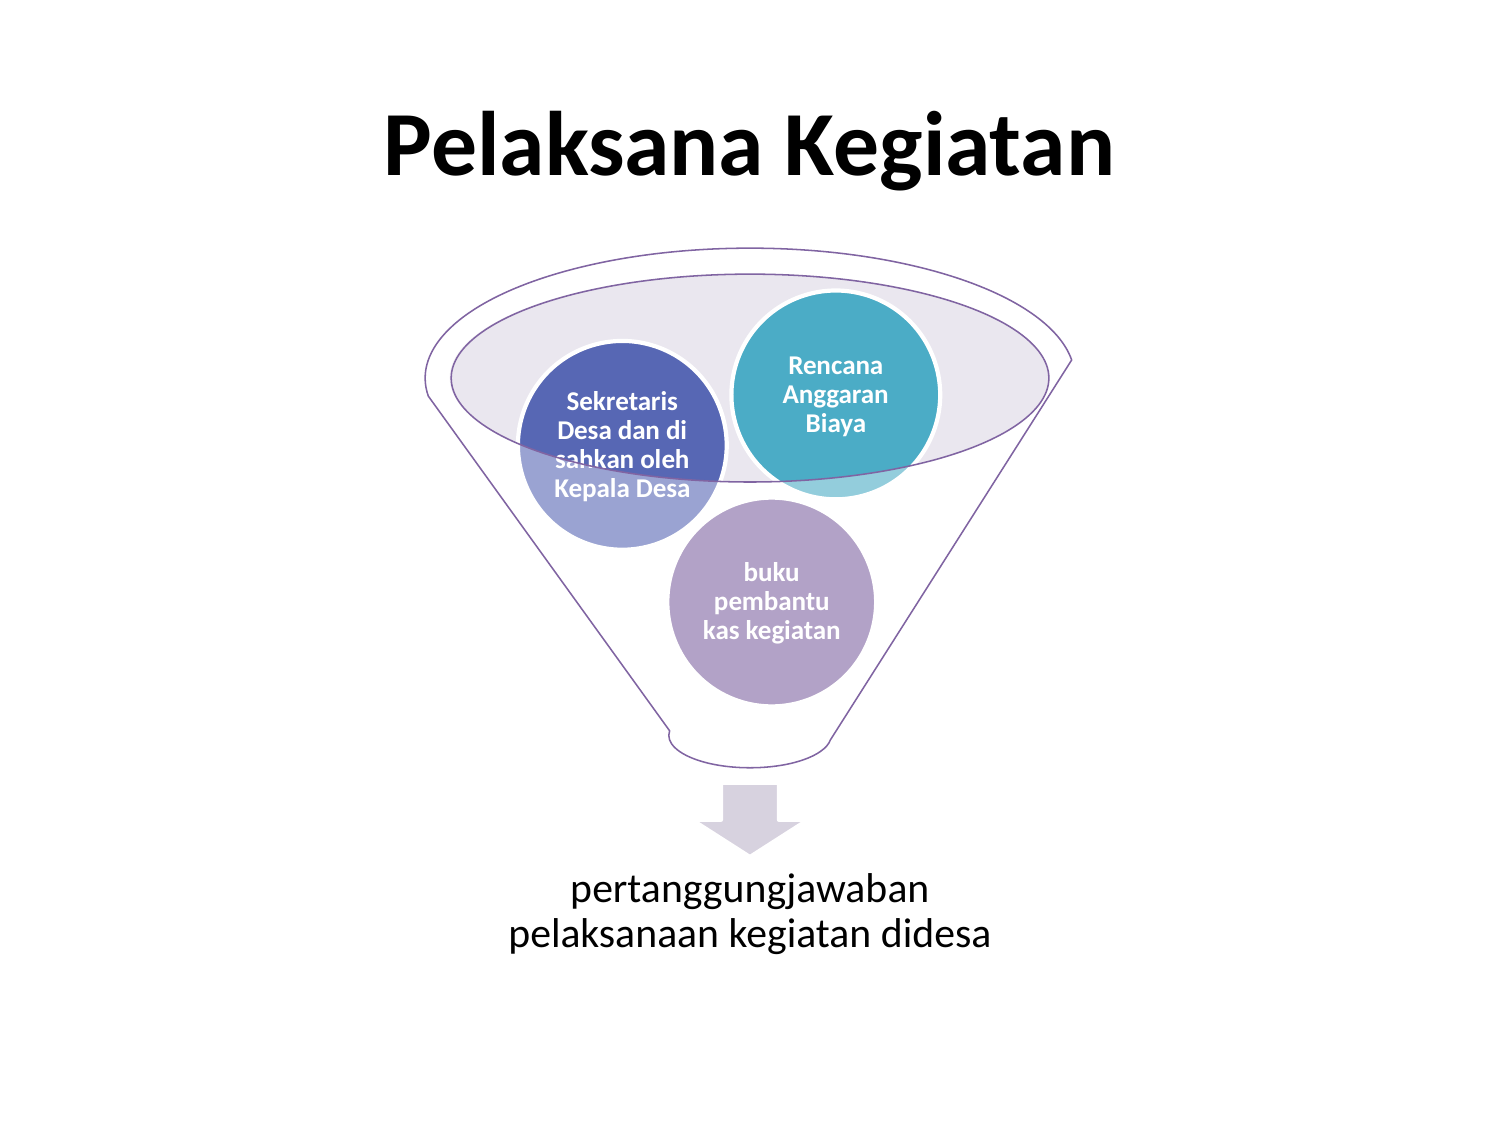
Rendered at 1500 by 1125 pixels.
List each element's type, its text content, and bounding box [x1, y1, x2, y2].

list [74, 243, 1426, 987]
title Pelaksana Kegiatan [75, 45, 1425, 233]
